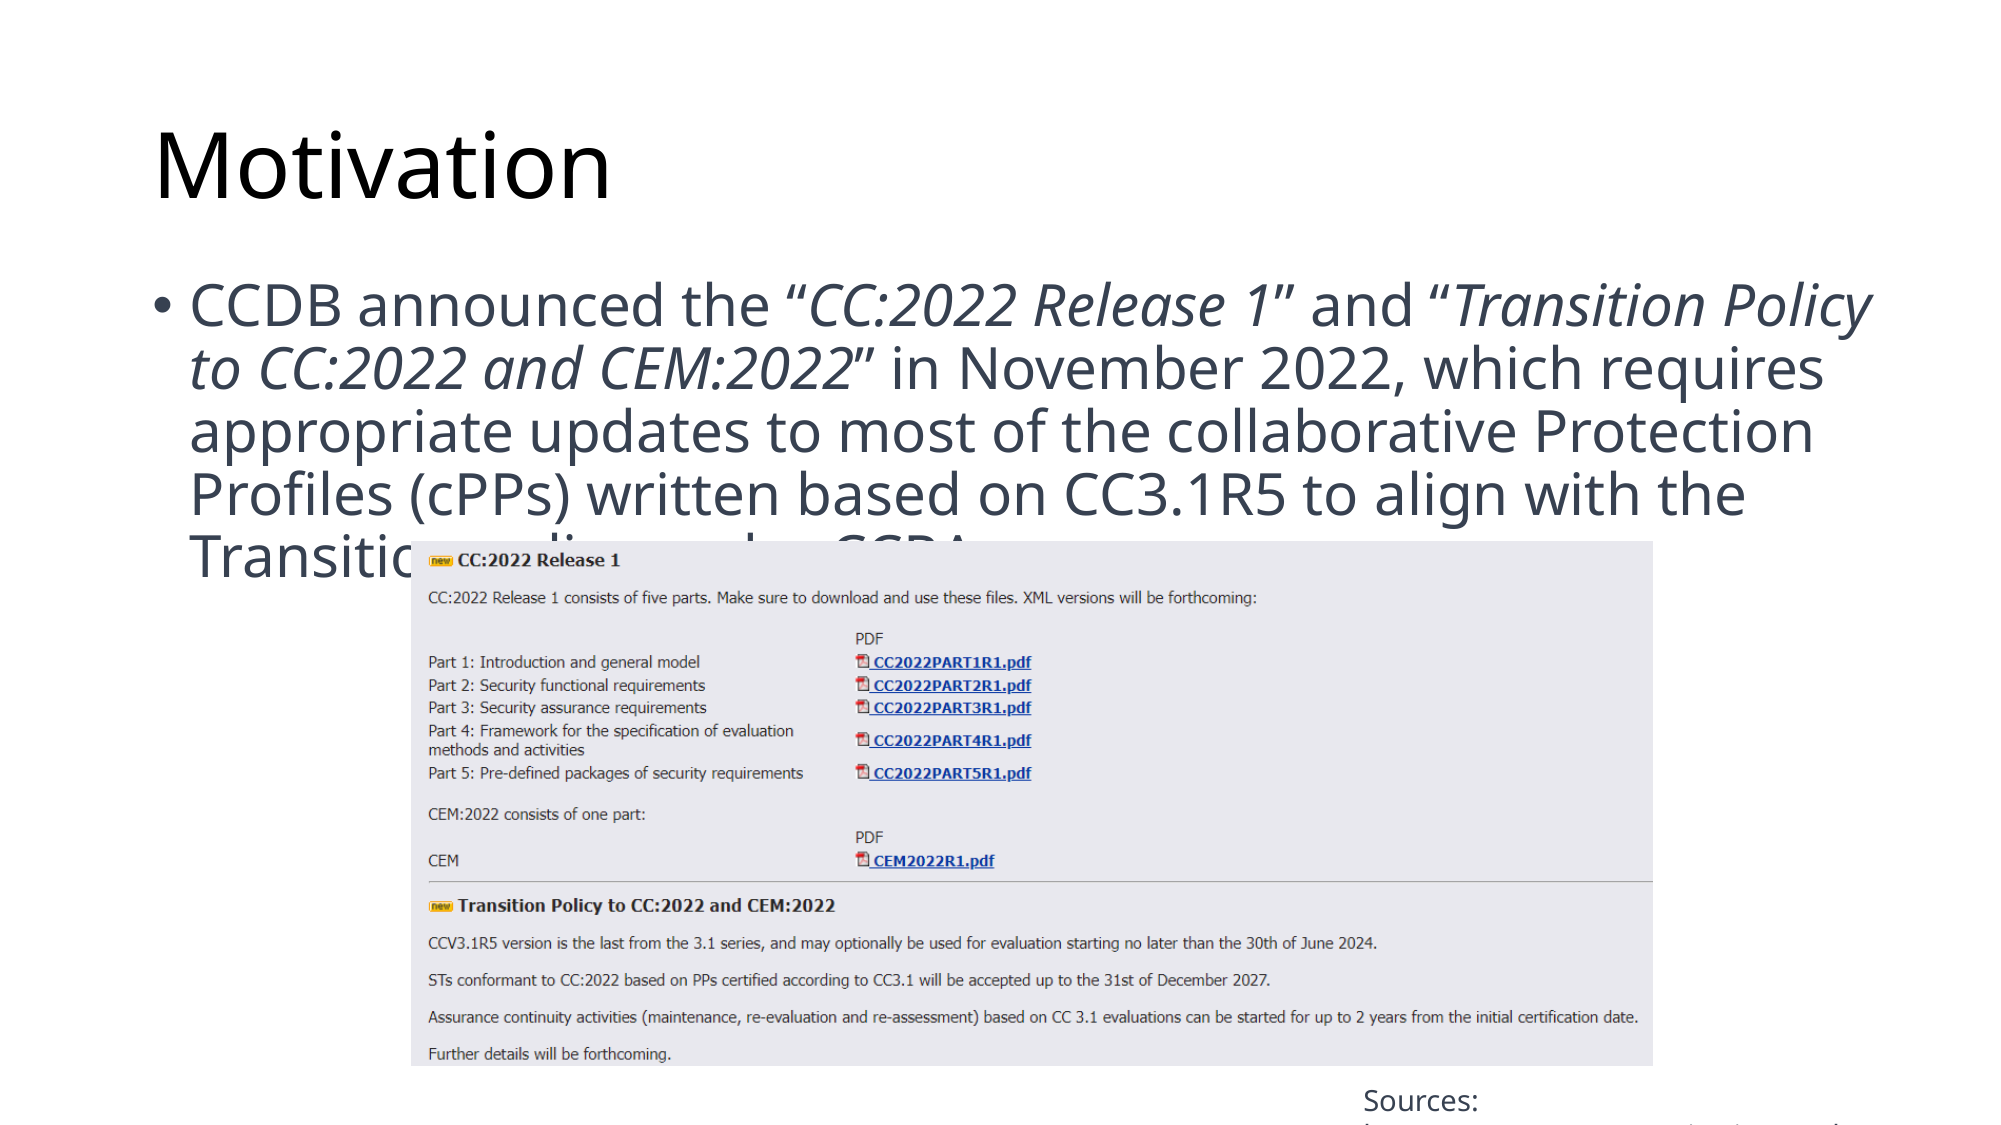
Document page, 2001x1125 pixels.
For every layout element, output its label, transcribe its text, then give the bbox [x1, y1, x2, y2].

text_box Sources: https://www.commoncriteriaportal.org/cc/ [1273, 1074, 2000, 1125]
title Motivation [137, 59, 1863, 268]
list CCDB announced the “CC:2022 Release 1” and “Transition Policy to CC:2022 and CEM:2022” in November 2022, which requires appropriate updates to most of the collaborative Protection Profiles (cPPs) written based on CC3.1R5 to align with the Transition policy under CCRA. [137, 268, 1946, 983]
picture [411, 541, 1653, 1066]
